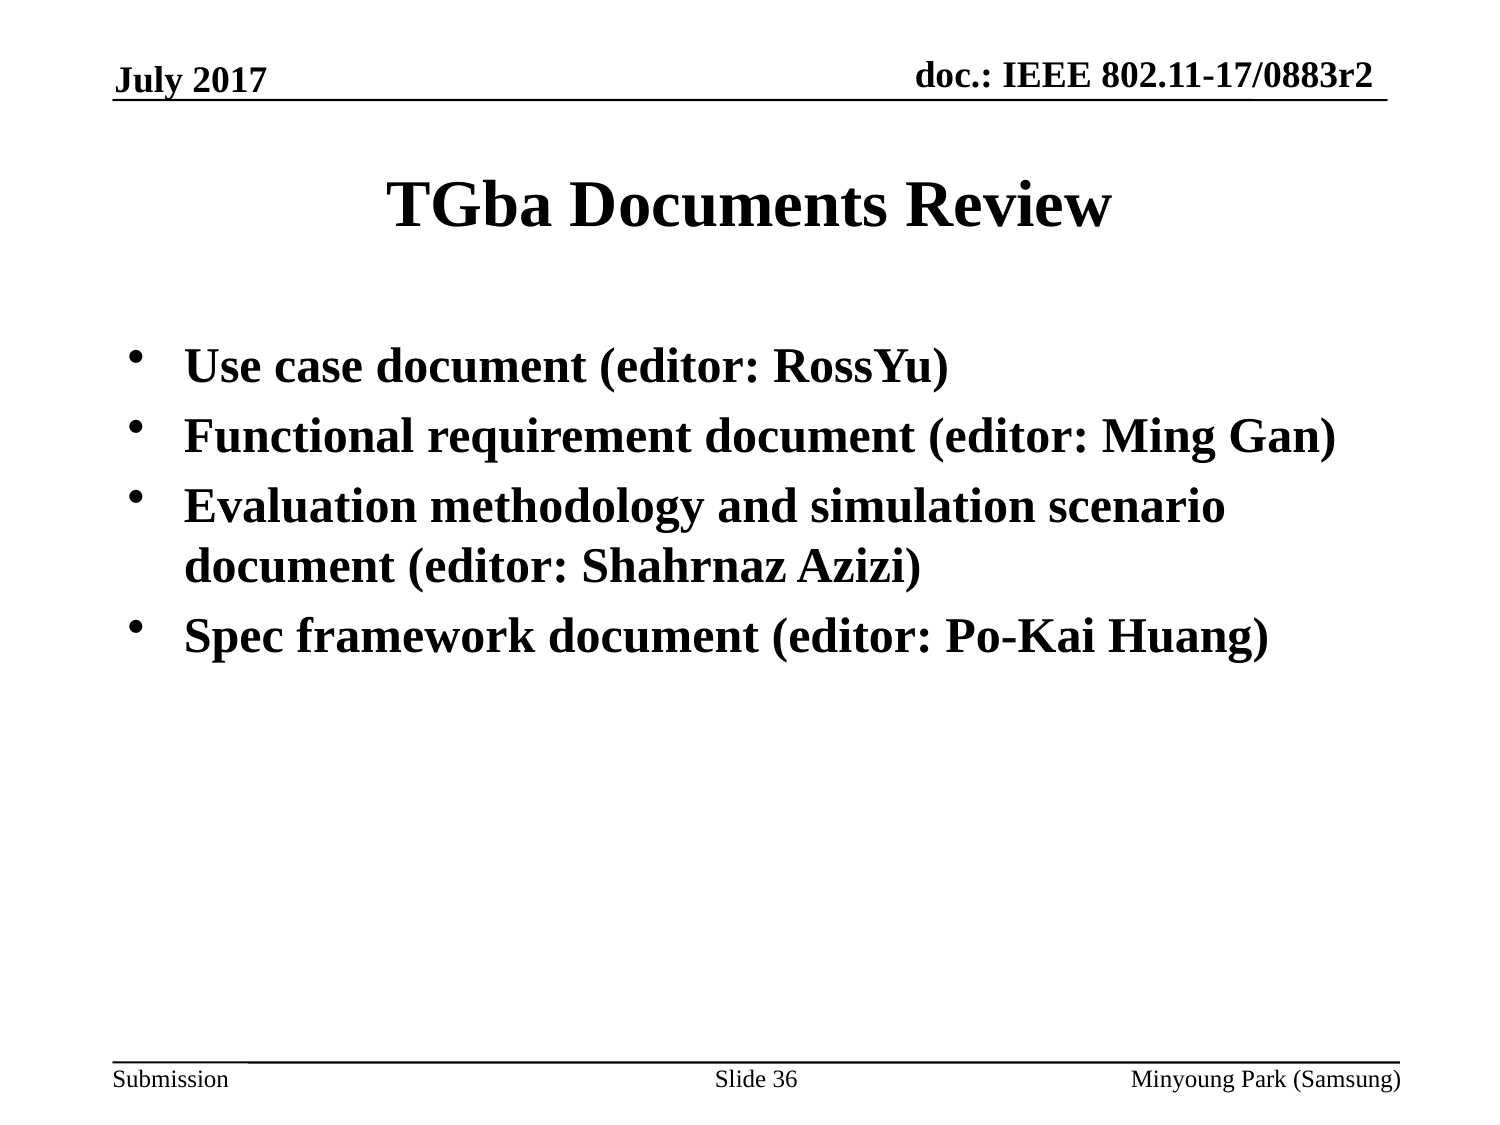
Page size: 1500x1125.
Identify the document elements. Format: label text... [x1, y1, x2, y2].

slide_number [114, 54, 374, 101]
footer Minyoung Park (Samsung) [949, 1061, 1402, 1093]
list Use case document (editor: RossYu) Functional requirement document (editor: Ming Gan) Evaluation methodology and simulation scenario document (editor: Shahrnaz Azizi) Spec framework document (editor: Po-Kai Huang) [112, 324, 1388, 1000]
slide_number Slide 36 [712, 1061, 800, 1093]
title TGba Documents Review [112, 112, 1388, 288]
